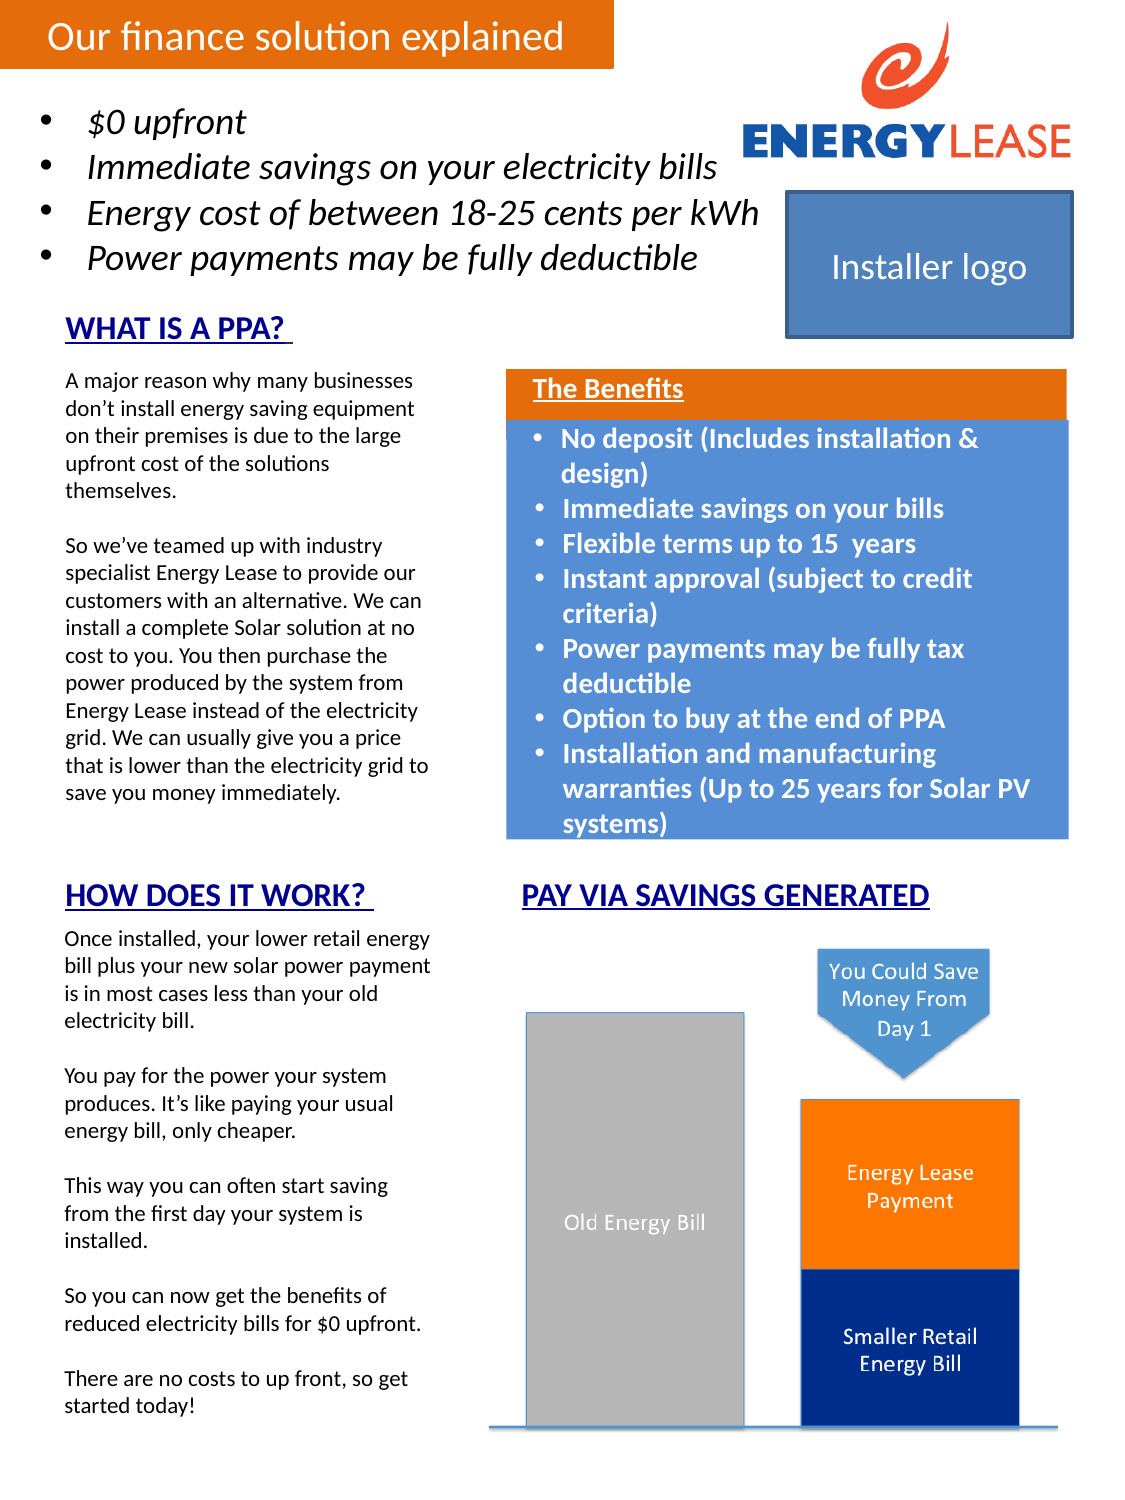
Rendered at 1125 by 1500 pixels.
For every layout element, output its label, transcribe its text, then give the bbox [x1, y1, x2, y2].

text_box How does it work? [50, 865, 427, 913]
text_box What is a PPA? [50, 298, 489, 346]
picture [720, 0, 1090, 185]
text_box No deposit (Includes installation & design) Immediate savings on your bills Flexible terms up to 15 years Instant approval (subject to credit criteria) Power payments may be fully tax deductible Option to buy at the end of PPA Installation and manufacturing warranties (Up to 25 years for Solar PV systems) [506, 419, 1069, 840]
picture [477, 934, 1070, 1438]
text_box Our finance solution explained [0, 0, 614, 69]
text_box Once installed, your lower retail energy bill plus your new solar power payment is in most cases less than your old electricity bill. You pay for the power your system produces. It’s like paying your usual energy bill, only cheaper. This way you can often start saving from the first day your system is installed. So you can now get the benefits of reduced electricity bills for $0 upfront. ​ There are no costs to up front, so get started today! [49, 916, 453, 1426]
text_box PAY VIA SAVINGS GENERATED [506, 865, 974, 913]
text_box The Benefits [506, 369, 1067, 419]
text_box A major reason why many businesses don’t install energy saving equipment on their premises is due to the large upfront cost of the solutions themselves. So we’ve teamed up with industry specialist Energy Lease to provide our customers with an alternative. We can install a complete Solar solution at no cost to you. You then purchase the power produced by the system from Energy Lease instead of the electricity grid. We can usually give you a price that is lower than the electricity grid to save you money immediately. [50, 358, 452, 813]
text_box Installer logo [785, 194, 1074, 339]
text_box $0 upfront Immediate savings on your electricity bills Energy cost of between 18-25 cents per kWh Power payments may be fully deductible [24, 90, 785, 285]
